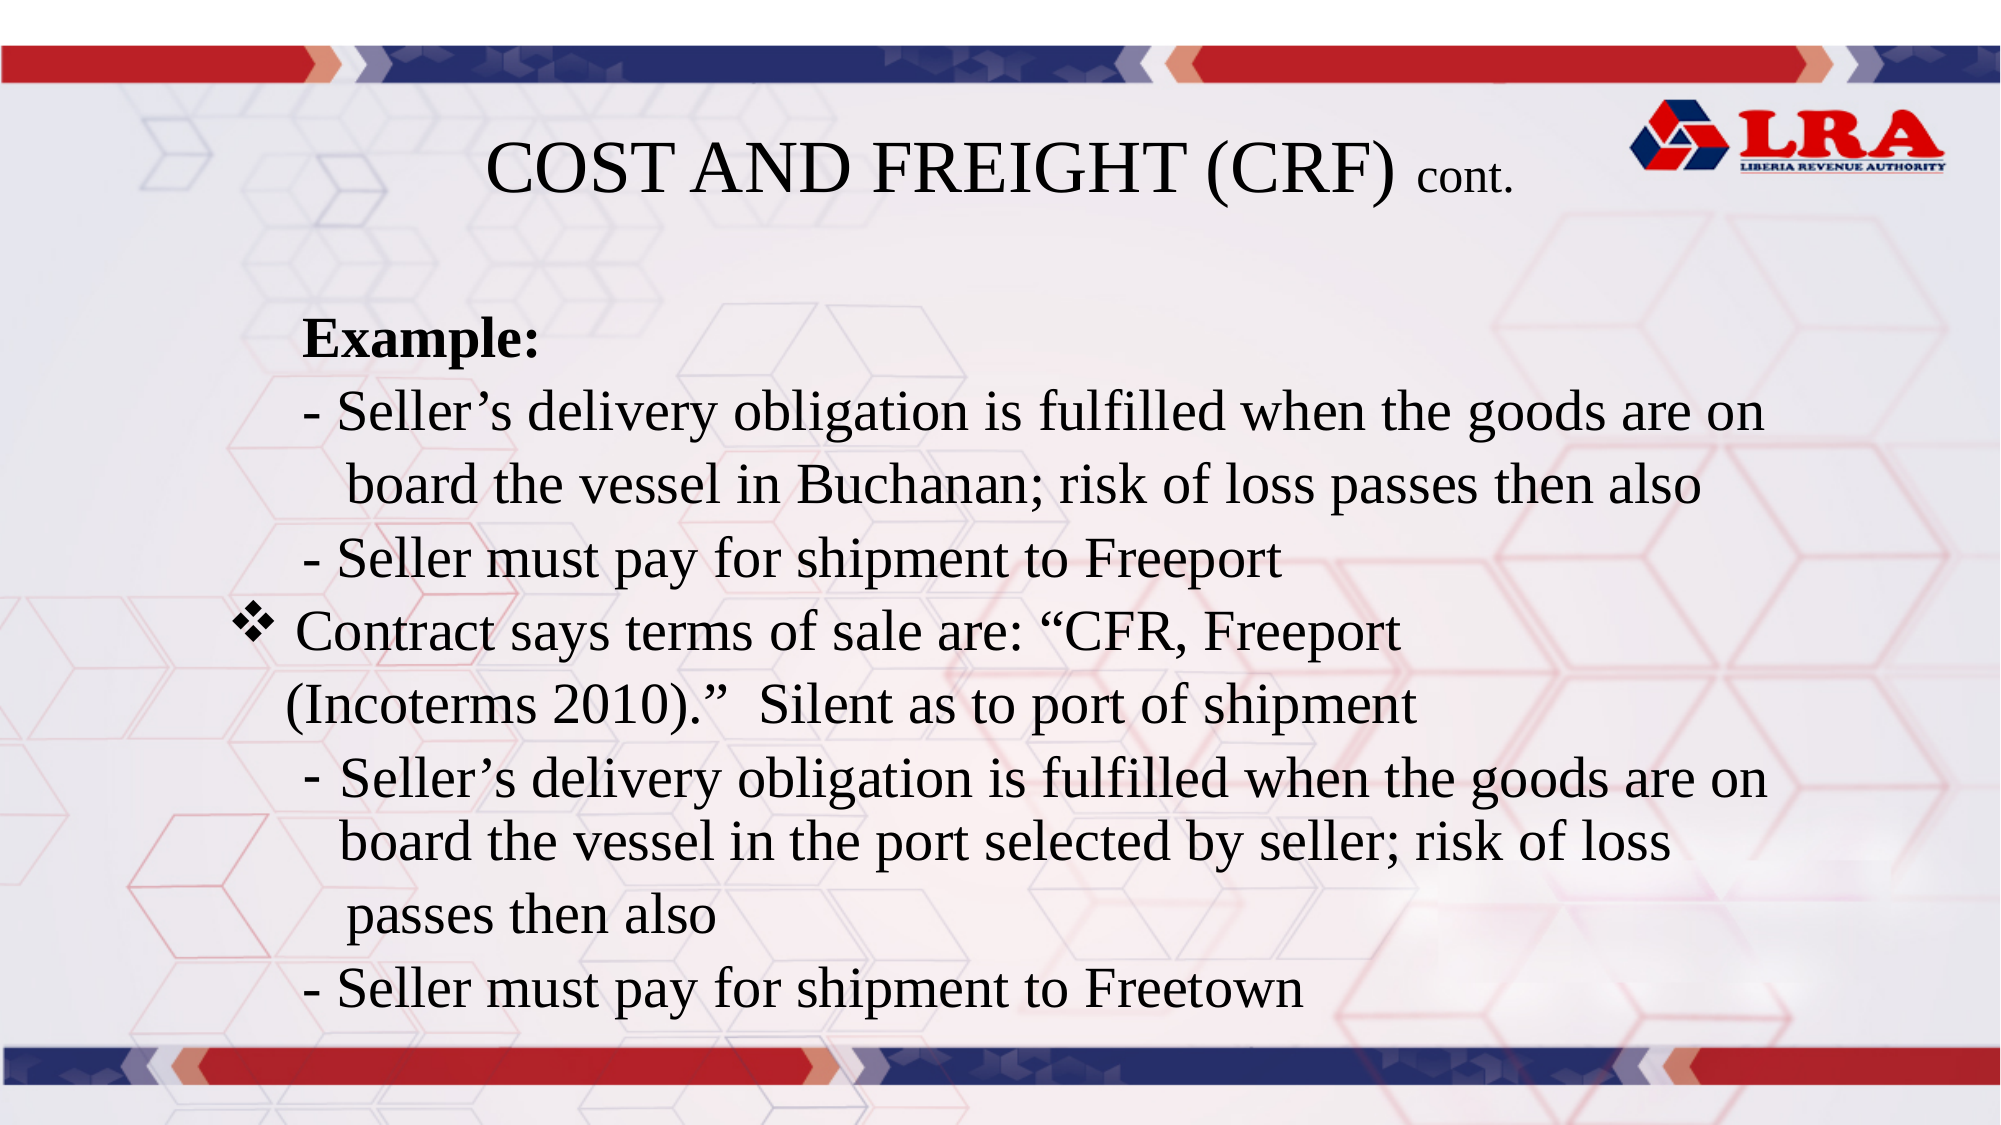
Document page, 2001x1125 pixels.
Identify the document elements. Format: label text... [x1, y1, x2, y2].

title COST AND FREIGHT (CRF) cont. [137, 59, 1863, 278]
list Example: - Seller’s delivery obligation is fulfilled when the goods are on board the vessel in Buchanan; risk of loss passes then also - Seller must pay for shipment to Freeport Contract says terms of sale are: “CFR, Freeport (Incoterms 2010).” Silent as to port of shipment Seller’s delivery obligation is fulfilled when the goods are on board the vessel in the port selected by seller; risk of loss passes then also - Seller must pay for shipment to Freetown [137, 299, 1885, 1050]
picture [0, 0, 2001, 1125]
